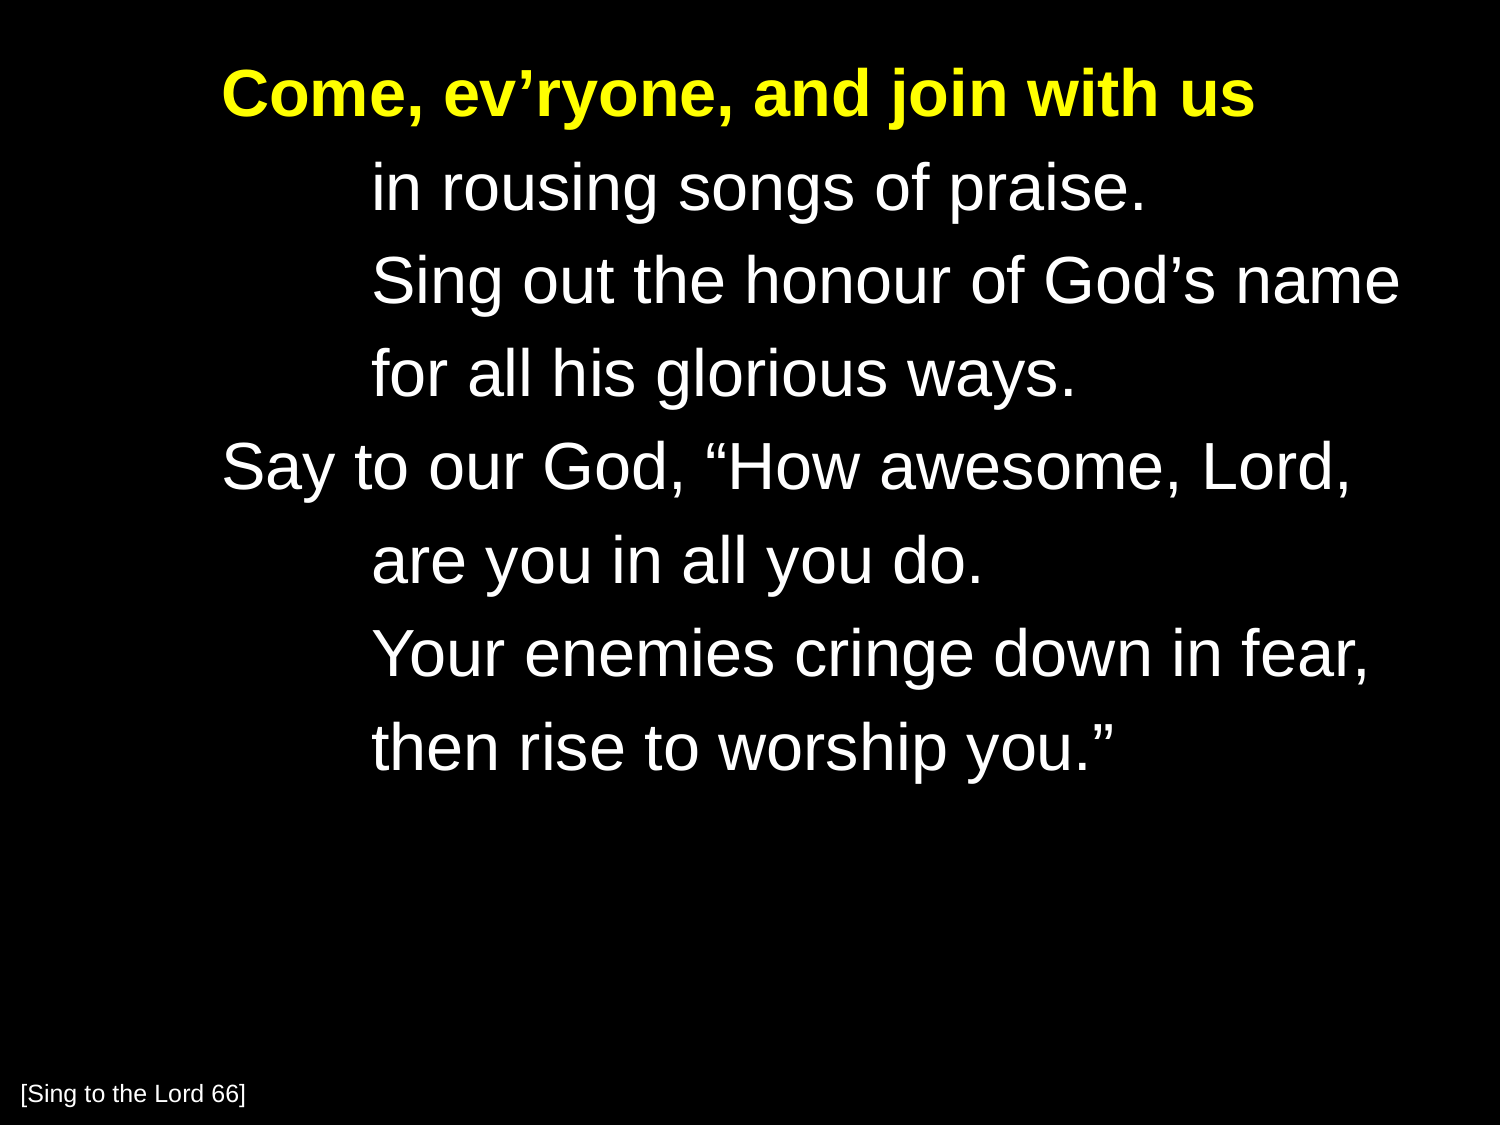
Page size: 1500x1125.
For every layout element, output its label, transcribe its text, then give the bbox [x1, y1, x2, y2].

list Come, ev’ryone, and join with us in rousing songs of praise. Sing out the honour of God’s name for all his glorious ways. Say to our God, “How awesome, Lord, are you in all you do. Your enemies cringe down in fear, then rise to worship you.” [0, 42, 1500, 1047]
text_box [Sing to the Lord 66] [5, 1070, 526, 1115]
